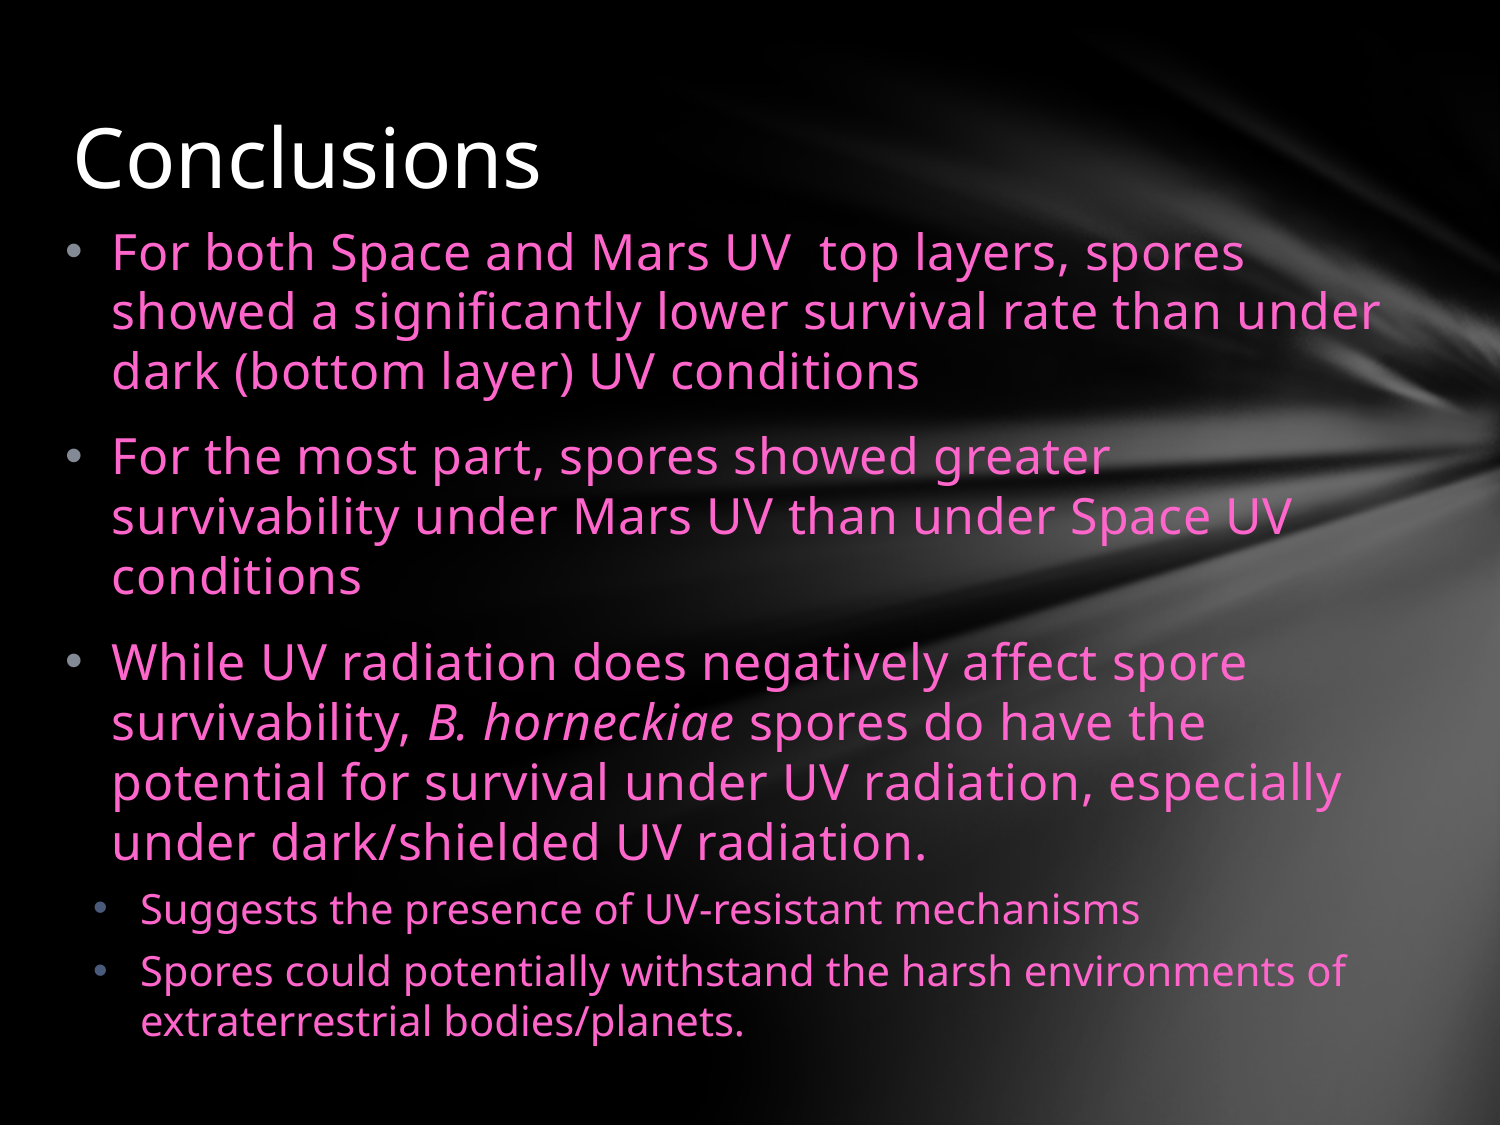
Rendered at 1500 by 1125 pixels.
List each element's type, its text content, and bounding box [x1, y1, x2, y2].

list For both Space and Mars UV top layers, spores showed a significantly lower survival rate than under dark (bottom layer) UV conditions For the most part, spores showed greater survivability under Mars UV than under Space UV conditions While UV radiation does negatively affect spore survivability, B. horneckiae spores do have the potential for survival under UV radiation, especially under dark/shielded UV radiation. Suggests the presence of UV-resistant mechanisms Spores could potentially withstand the harsh environments of extraterrestrial bodies/planets. [50, 212, 1430, 1038]
title Conclusions [57, 37, 1318, 213]
